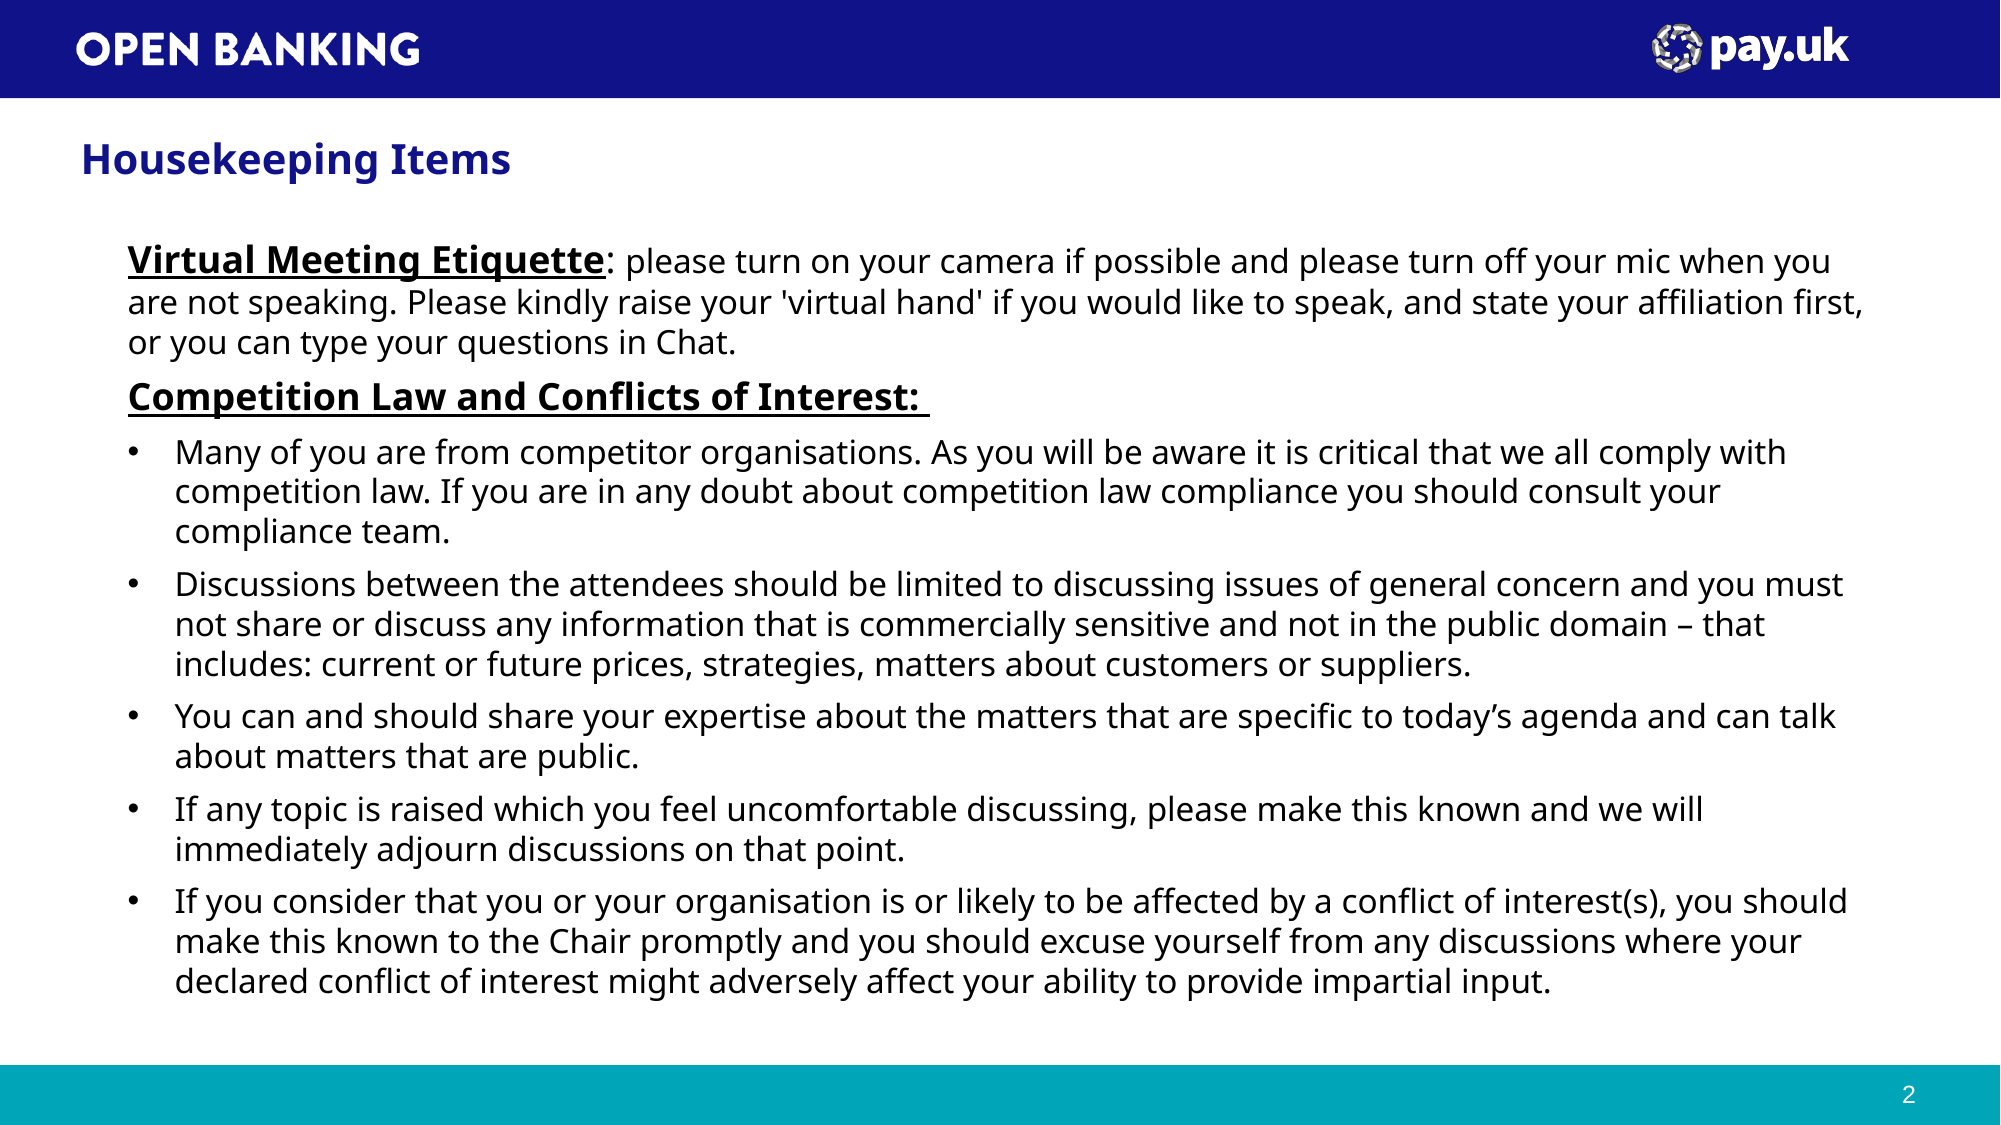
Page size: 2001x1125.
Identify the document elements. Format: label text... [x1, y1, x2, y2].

title Housekeeping Items [65, 131, 674, 215]
picture [1644, 12, 1856, 78]
list Virtual Meeting Etiquette: please turn on your camera if possible and please turn off your mic when you are not speaking. Please kindly raise your 'virtual hand' if you would like to speak, and state your affiliation first, or you can type your questions in Chat. Competition Law and Conflicts of Interest: Many of you are from competitor organisations. As you will be aware it is critical that we all comply with competition law. If you are in any doubt about competition law compliance you should consult your compliance team. Discussions between the attendees should be limited to discussing issues of general concern and you must not share or discuss any information that is commercially sensitive and not in the public domain – that includes: current or future prices, strategies, matters about customers or suppliers. You can and should share your expertise about the matters that are specific to today’s agenda and can talk about matters that are public. If any topic is raised which you feel uncomfortable discussing, please make this known and we will immediately adjourn discussions on that point. If you consider that you or your organisation is or likely to be affected by a conflict of interest(s), you should make this known to the Chair promptly and you should excuse yourself from any discussions where your declared conflict of interest might adversely affect your ability to provide impartial input. [112, 228, 1883, 851]
picture [43, 0, 452, 99]
slide_number 2 [1412, 1064, 1932, 1124]
